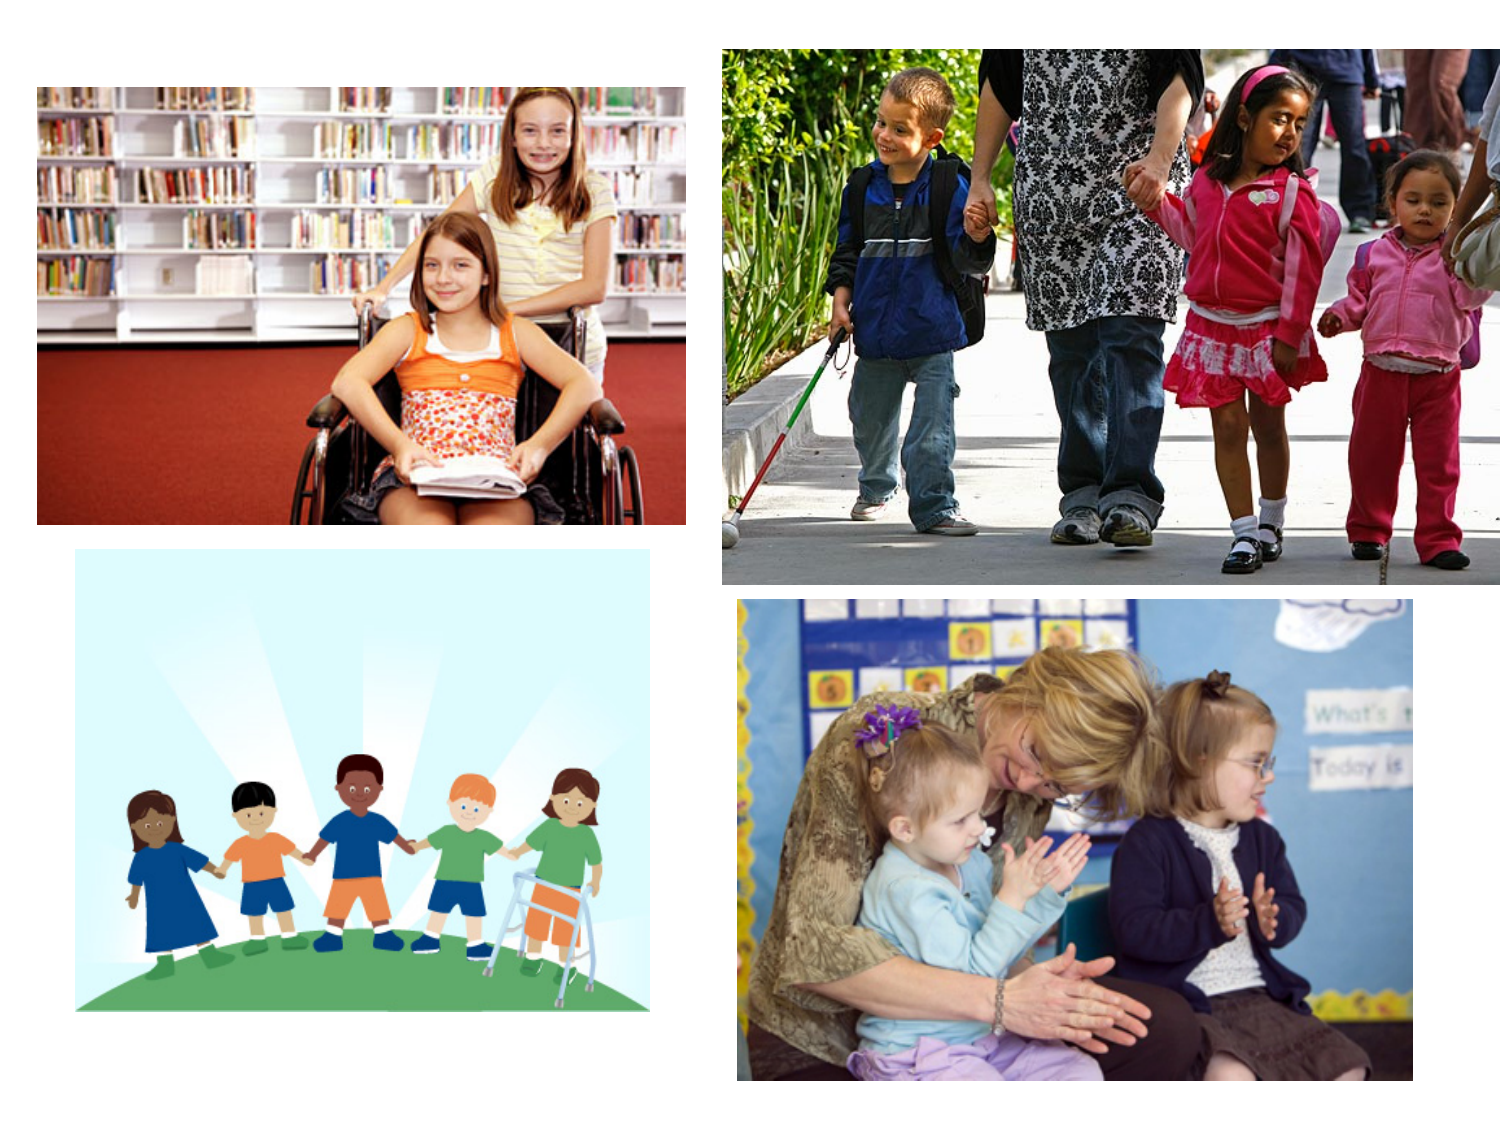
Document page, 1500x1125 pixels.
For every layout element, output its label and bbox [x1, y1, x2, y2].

picture [737, 599, 1413, 1082]
picture [74, 549, 651, 1012]
picture [721, 49, 1500, 585]
picture [37, 87, 686, 526]
